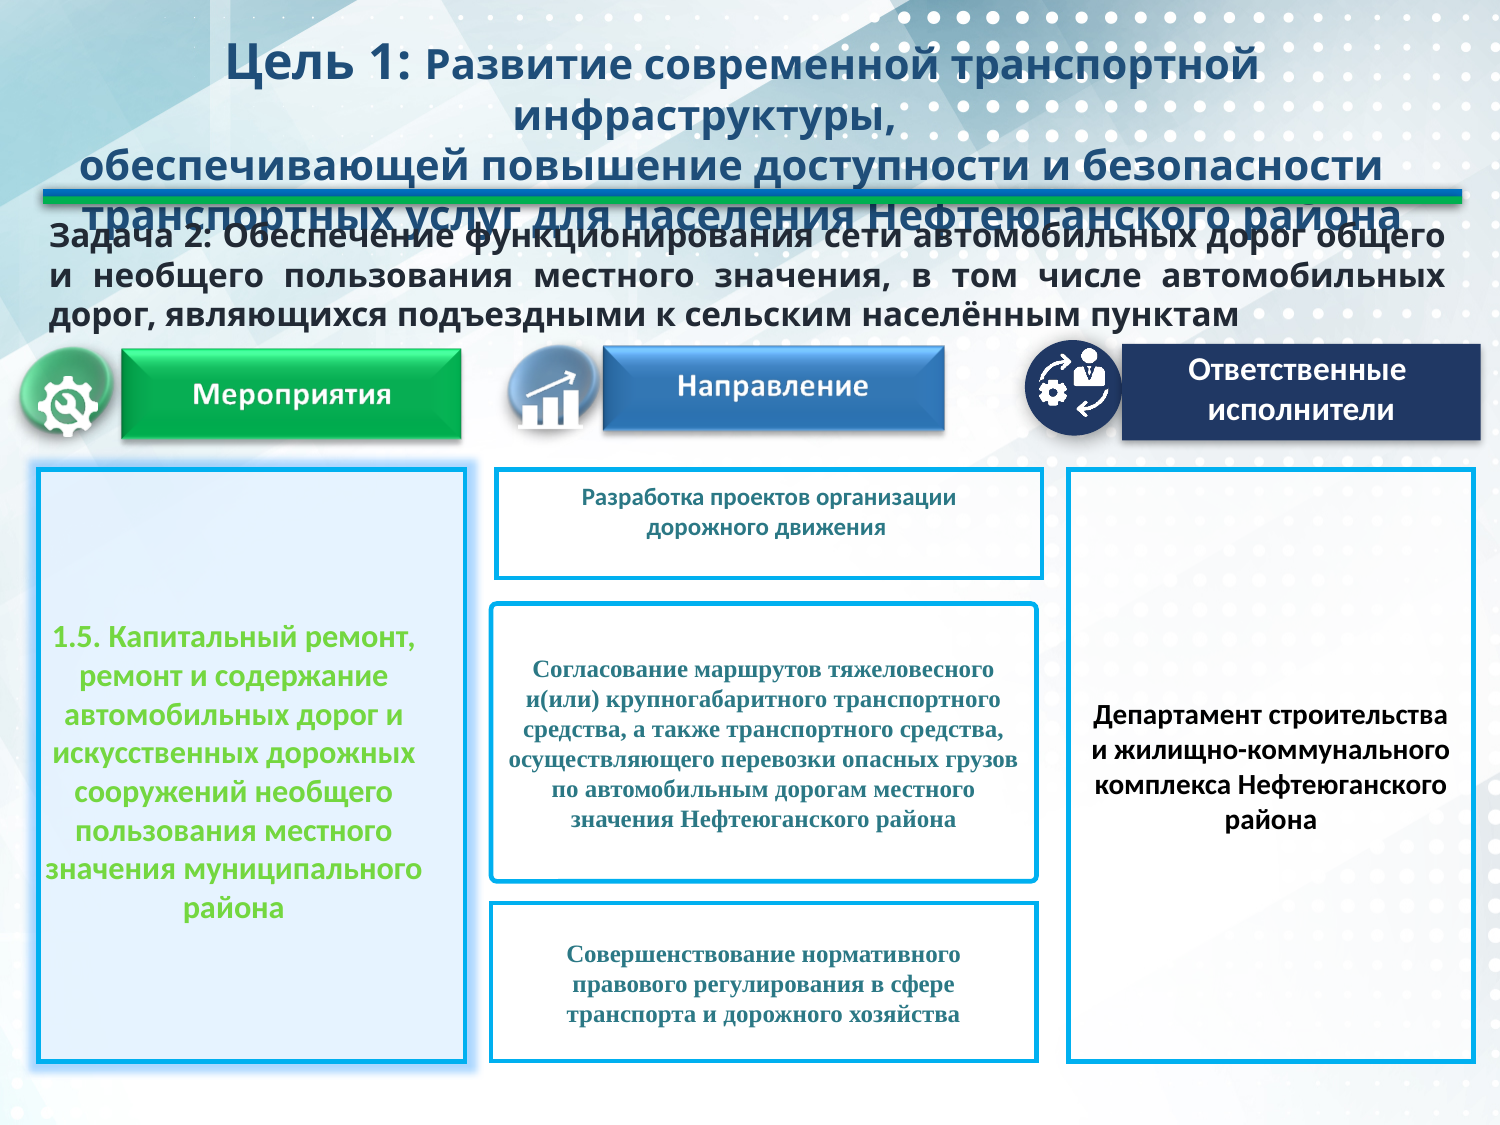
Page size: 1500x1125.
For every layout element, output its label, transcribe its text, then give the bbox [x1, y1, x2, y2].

text_box Согласование маршрутов тяжеловесного и(или) крупногабаритного транспортного средства, а также транспортного средства, осуществляющего перевозки опасных грузов по автомобильным дорогам местного значения Нефтеюганского района [490, 602, 1038, 883]
text_box 1.5. Капитальный ремонт, ремонт и содержание автомобильных дорог и искусственных дорожных сооружений необщего пользования местного значения муниципального района [29, 491, 439, 953]
text_box [1044, 339, 1102, 348]
text_box Цель 1: Развитие современной транспортной инфраструктуры, обеспечивающей повышение доступности и безопасности транспортных услуг для населения Нефтеюганского района [22, 21, 1463, 247]
text_box Разработка проектов организации дорожного движения [514, 472, 1025, 548]
text_box [37, 468, 466, 1062]
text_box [43, 189, 1463, 204]
text_box Задача 2: Обеспечение функционирования сети автомобильных дорог общего и необщего пользования местного значения, в том числе автомобильных дорог, являющихся подъездными к сельским населённым пунктам [34, 206, 1463, 341]
text_box [1023, 355, 1116, 437]
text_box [514, 603, 949, 664]
picture [0, 0, 1500, 1125]
text_box Ответственные исполнители [1173, 340, 1430, 435]
text_box Совершенствование нормативного правового регулирования в сфере транспорта и дорожного хозяйства [490, 902, 1038, 1062]
text_box Департамент строительства и жилищно-коммунального комплекса Нефтеюганского района [1067, 468, 1475, 1062]
text_box [1121, 343, 1482, 441]
text_box [496, 468, 1043, 579]
